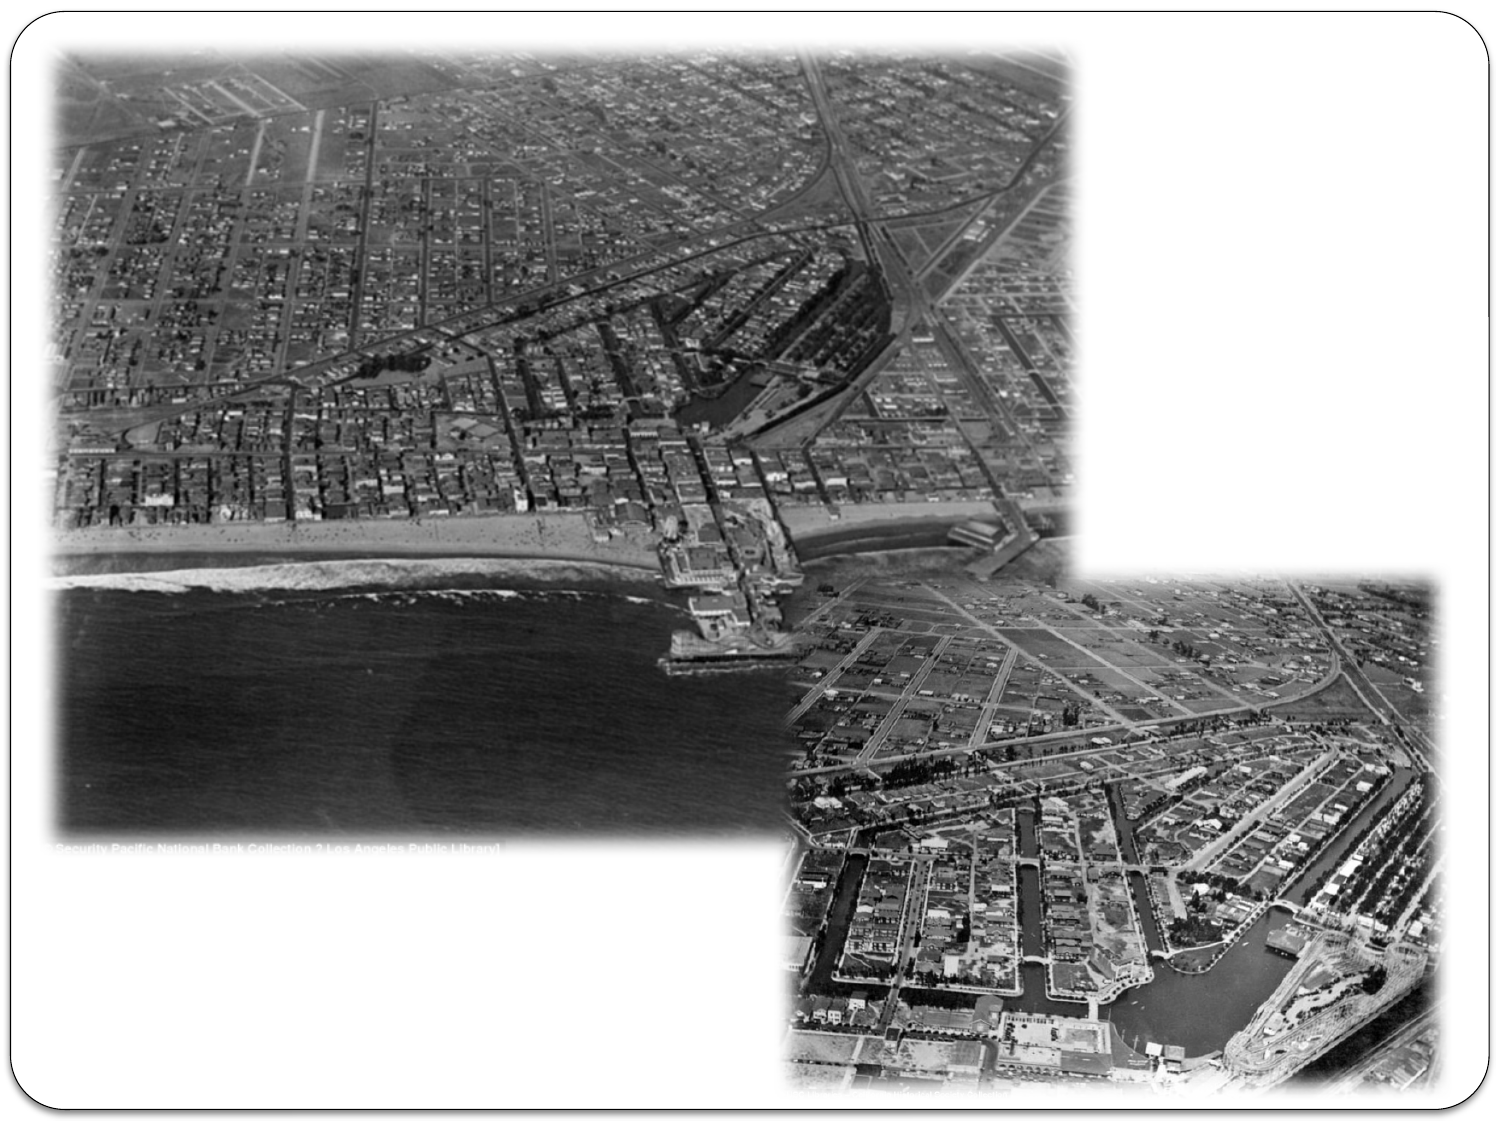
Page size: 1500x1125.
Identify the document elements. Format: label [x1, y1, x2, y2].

picture [37, 37, 1452, 1101]
